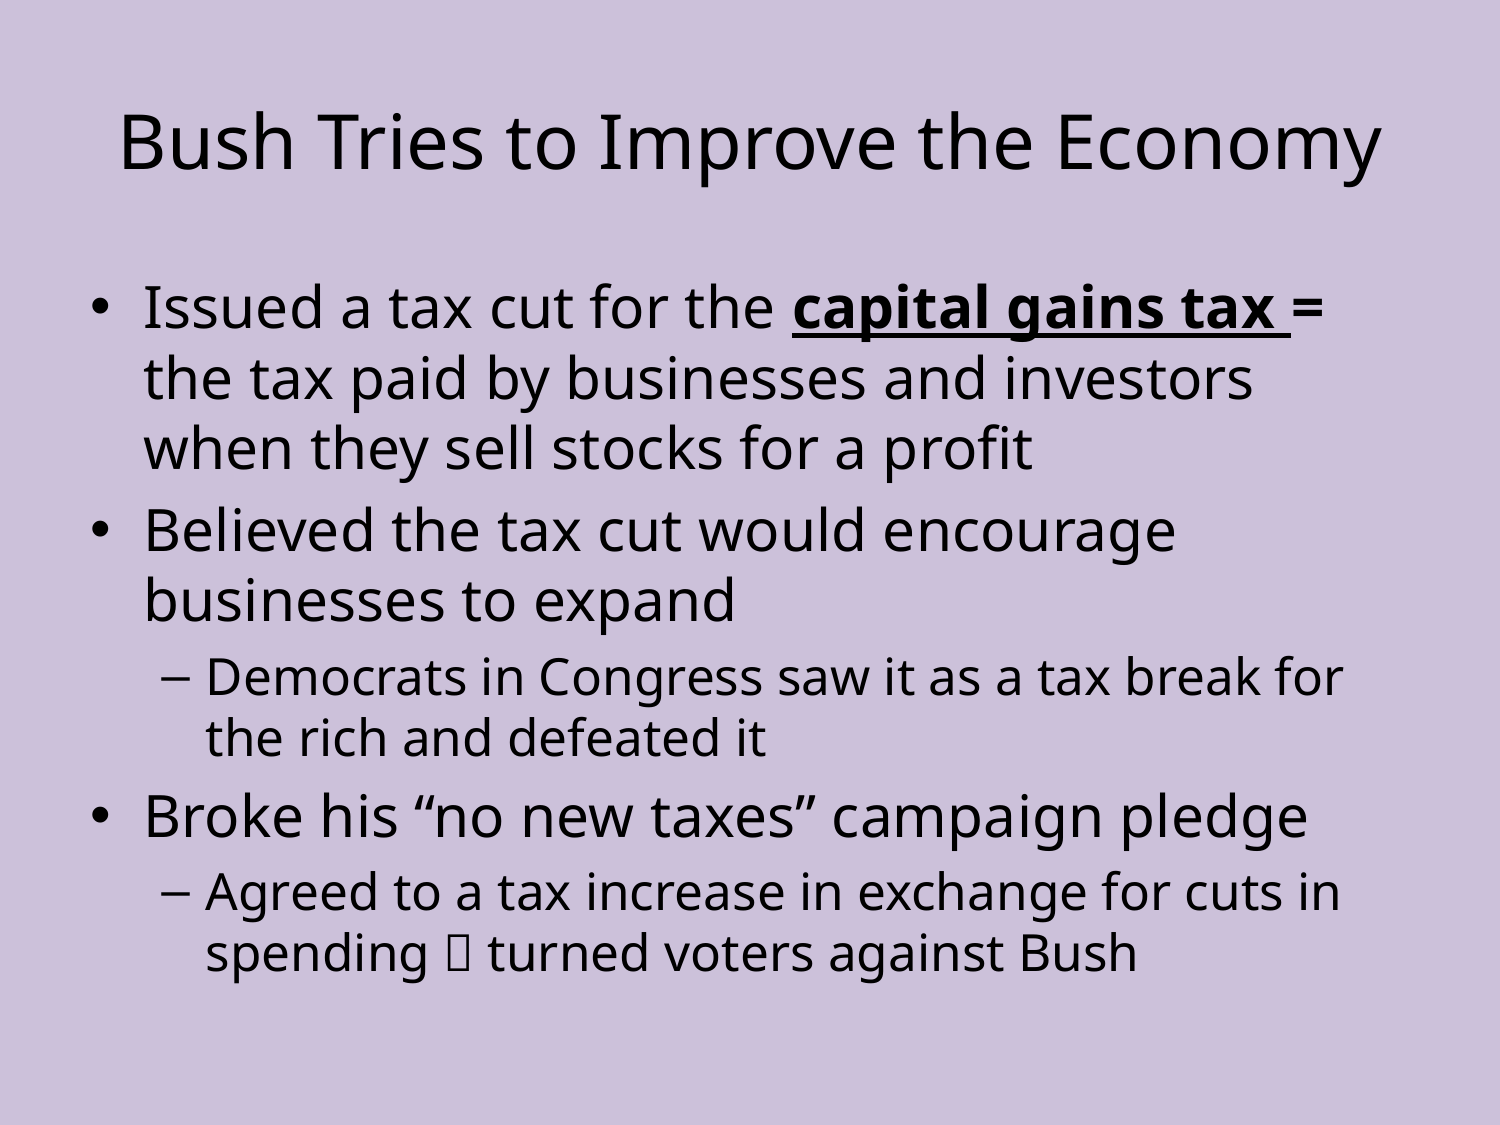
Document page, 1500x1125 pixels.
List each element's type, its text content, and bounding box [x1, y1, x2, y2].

title Bush Tries to Improve the Economy [75, 45, 1425, 233]
list Issued a tax cut for the capital gains tax = the tax paid by businesses and investors when they sell stocks for a profit Believed the tax cut would encourage businesses to expand Democrats in Congress saw it as a tax break for the rich and defeated it Broke his “no new taxes” campaign pledge Agreed to a tax increase in exchange for cuts in spending  turned voters against Bush [75, 262, 1425, 1005]
